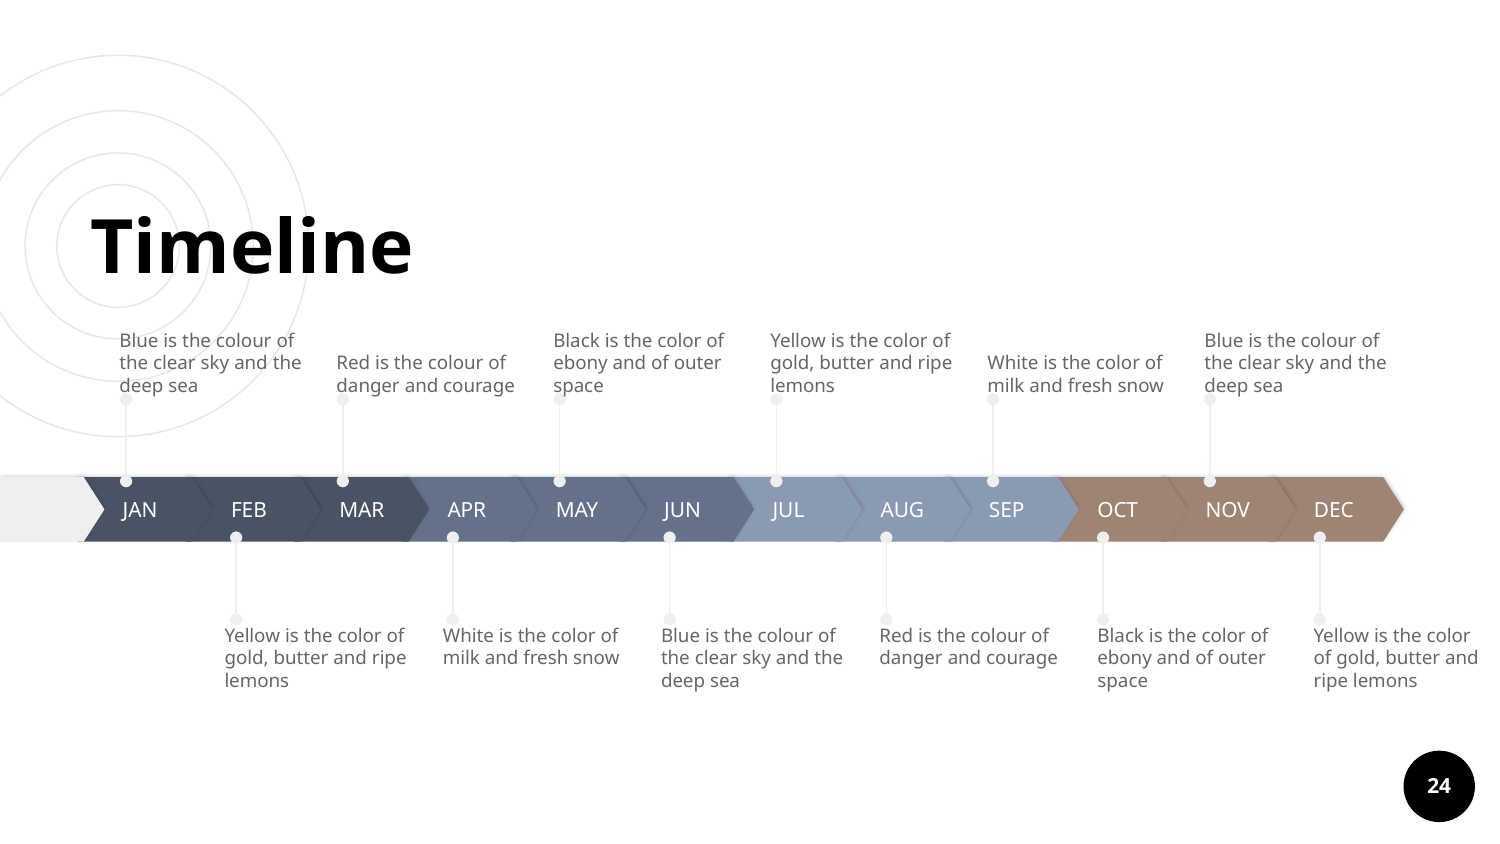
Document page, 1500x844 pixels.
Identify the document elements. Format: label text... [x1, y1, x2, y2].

text_box SEP [954, 477, 1079, 542]
text_box Yellow is the color of gold, butter and ripe lemons [770, 308, 976, 396]
text_box Black is the color of ebony and of outer space [1097, 623, 1303, 711]
text_box White is the color of milk and fresh snow [442, 623, 648, 711]
text_box APR [411, 477, 538, 542]
text_box Blue is the colour of the clear sky and the deep sea [1204, 308, 1410, 396]
text_box Black is the color of ebony and of outer space [553, 308, 759, 396]
text_box MAR [304, 477, 430, 542]
text_box OCT [1061, 477, 1188, 542]
text_box DEC [1279, 477, 1404, 542]
text_box Blue is the colour of the clear sky and the deep sea [119, 308, 325, 396]
text_box JUN [629, 477, 755, 542]
text_box Blue is the colour of the clear sky and the deep sea [661, 623, 867, 711]
text_box White is the color of milk and fresh snow [987, 308, 1193, 396]
text_box FEB [196, 477, 322, 542]
text_box Red is the colour of danger and courage [879, 623, 1085, 711]
text_box AUG [844, 477, 971, 542]
text_box Yellow is the color of gold, butter and ripe lemons [1313, 623, 1484, 711]
text_box MAY [521, 477, 646, 542]
text_box JAN [87, 477, 213, 542]
text_box Red is the colour of danger and courage [336, 308, 542, 396]
text_box Yellow is the color of gold, butter and ripe lemons [224, 623, 430, 711]
text_box JUL [736, 477, 863, 542]
text_box [0, 477, 105, 542]
text_box NOV [1169, 477, 1296, 542]
title Timeline [75, 191, 932, 304]
slide_number 24 [1403, 750, 1475, 823]
